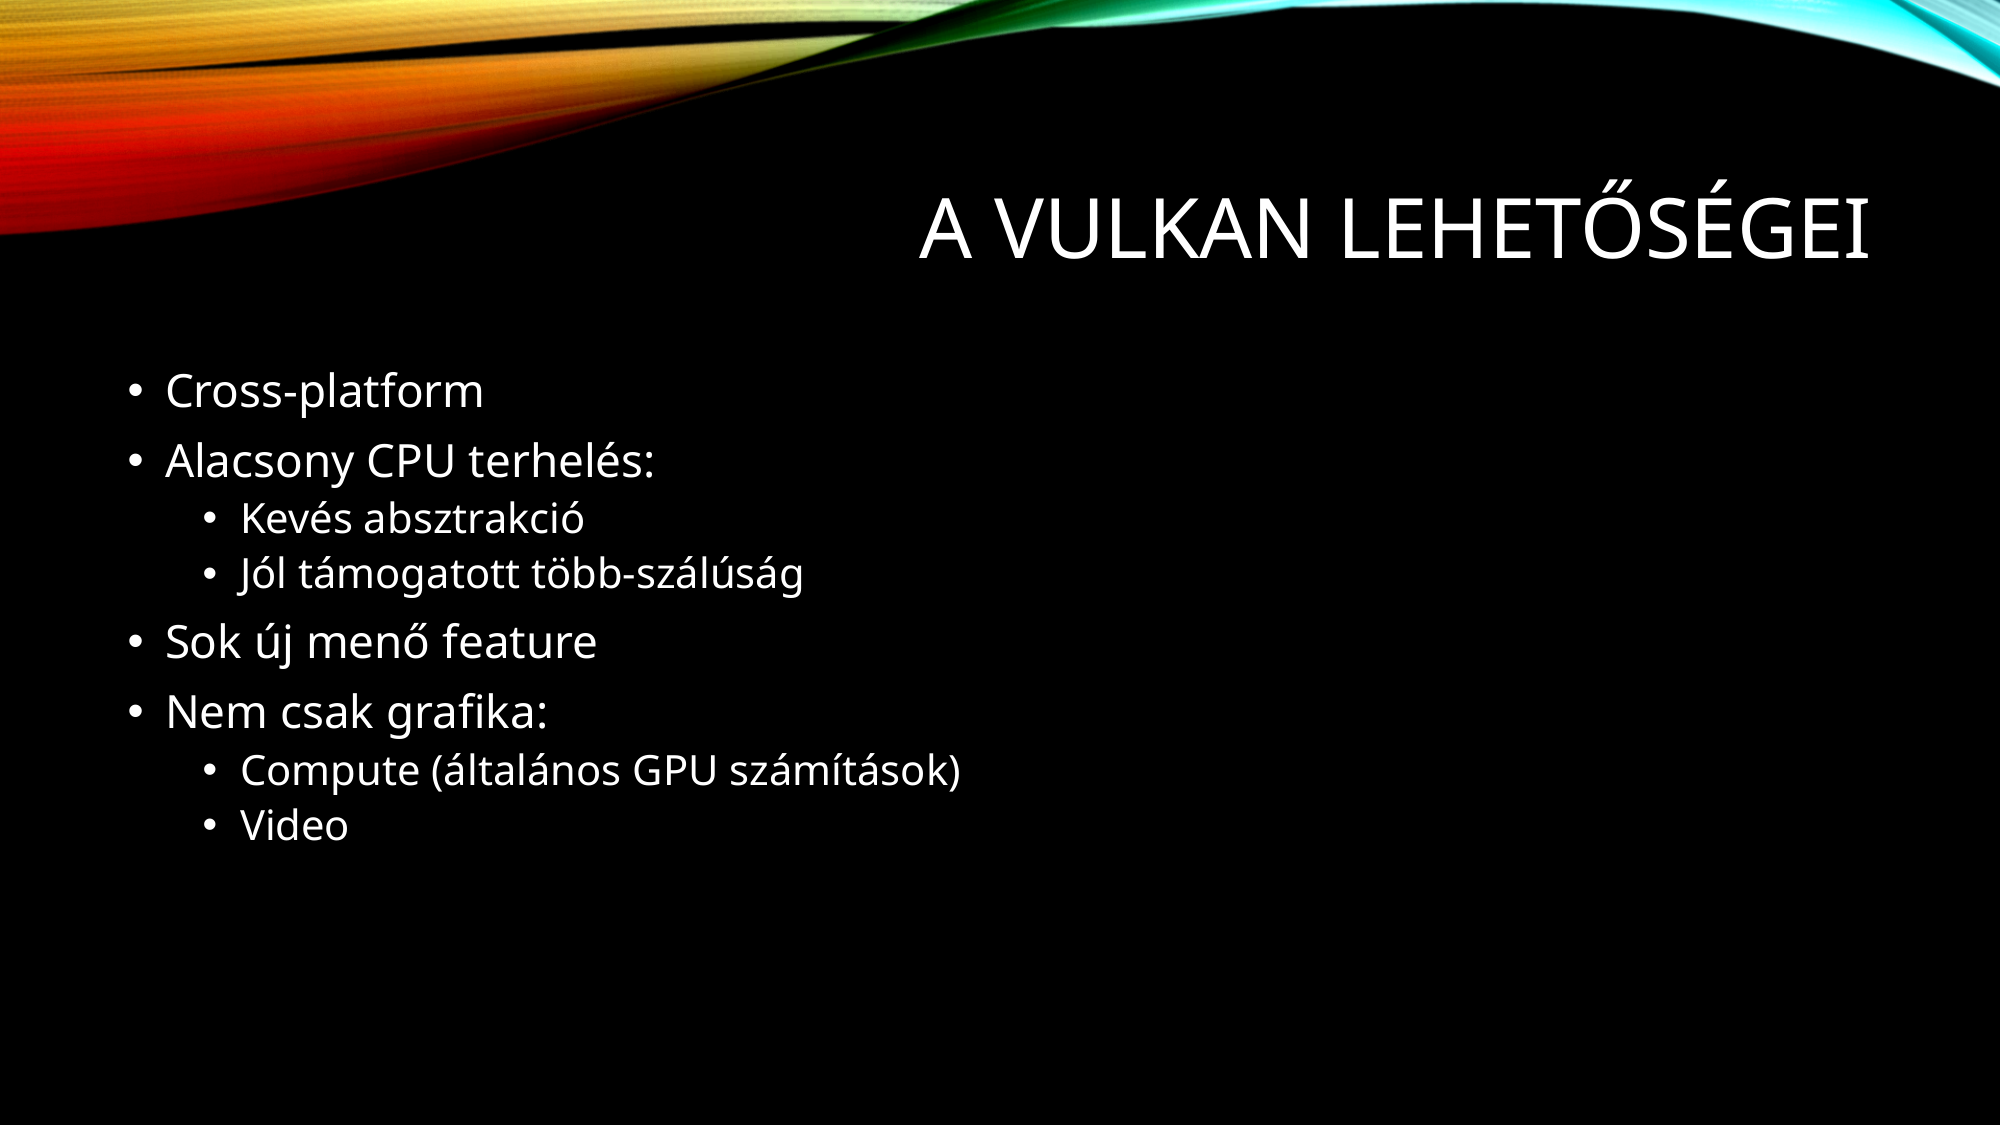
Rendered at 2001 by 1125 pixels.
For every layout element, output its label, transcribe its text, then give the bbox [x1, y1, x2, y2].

picture [0, 0, 2000, 237]
list Cross-platform Alacsony CPU terhelés: Kevés absztrakció Jól támogatott több-szálúság Sok új menő feature Nem csak grafika: Compute (általános GPU számítások) Video [112, 360, 1888, 1021]
title A Vulkan lehetőségei [474, 125, 1888, 338]
